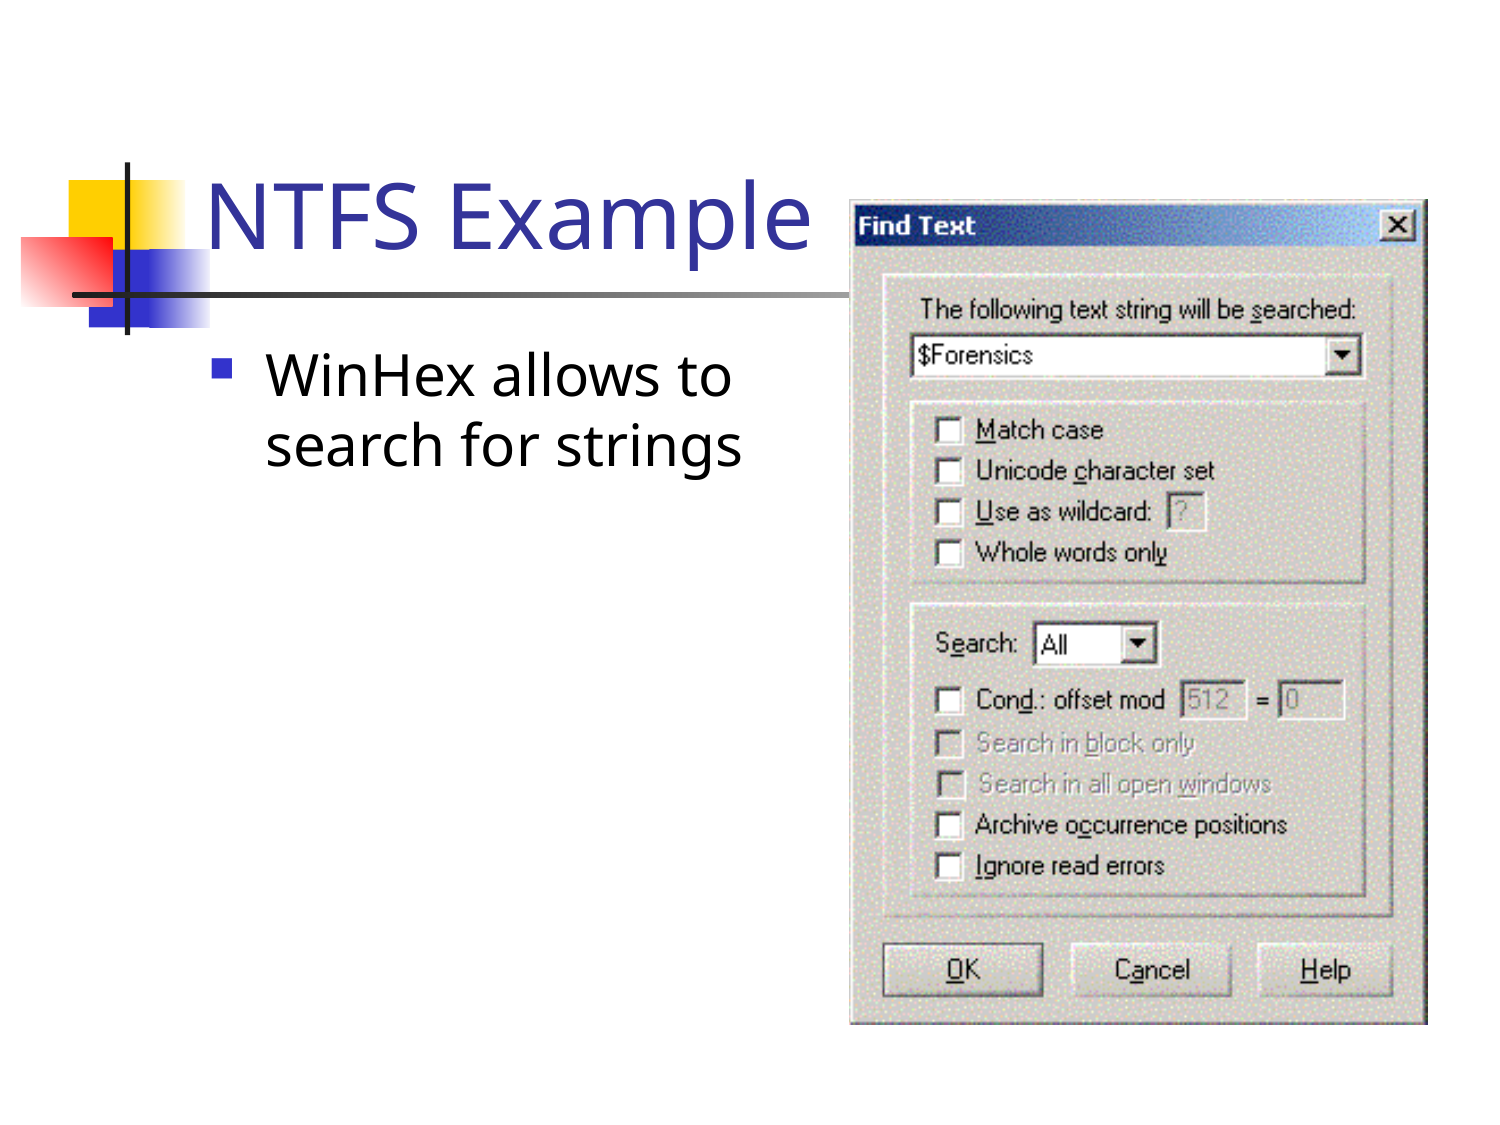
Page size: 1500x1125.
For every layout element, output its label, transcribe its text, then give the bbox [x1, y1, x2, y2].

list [849, 199, 1429, 1026]
list WinHex allows to search for strings [193, 330, 820, 1007]
title NTFS Example [188, 34, 1468, 276]
